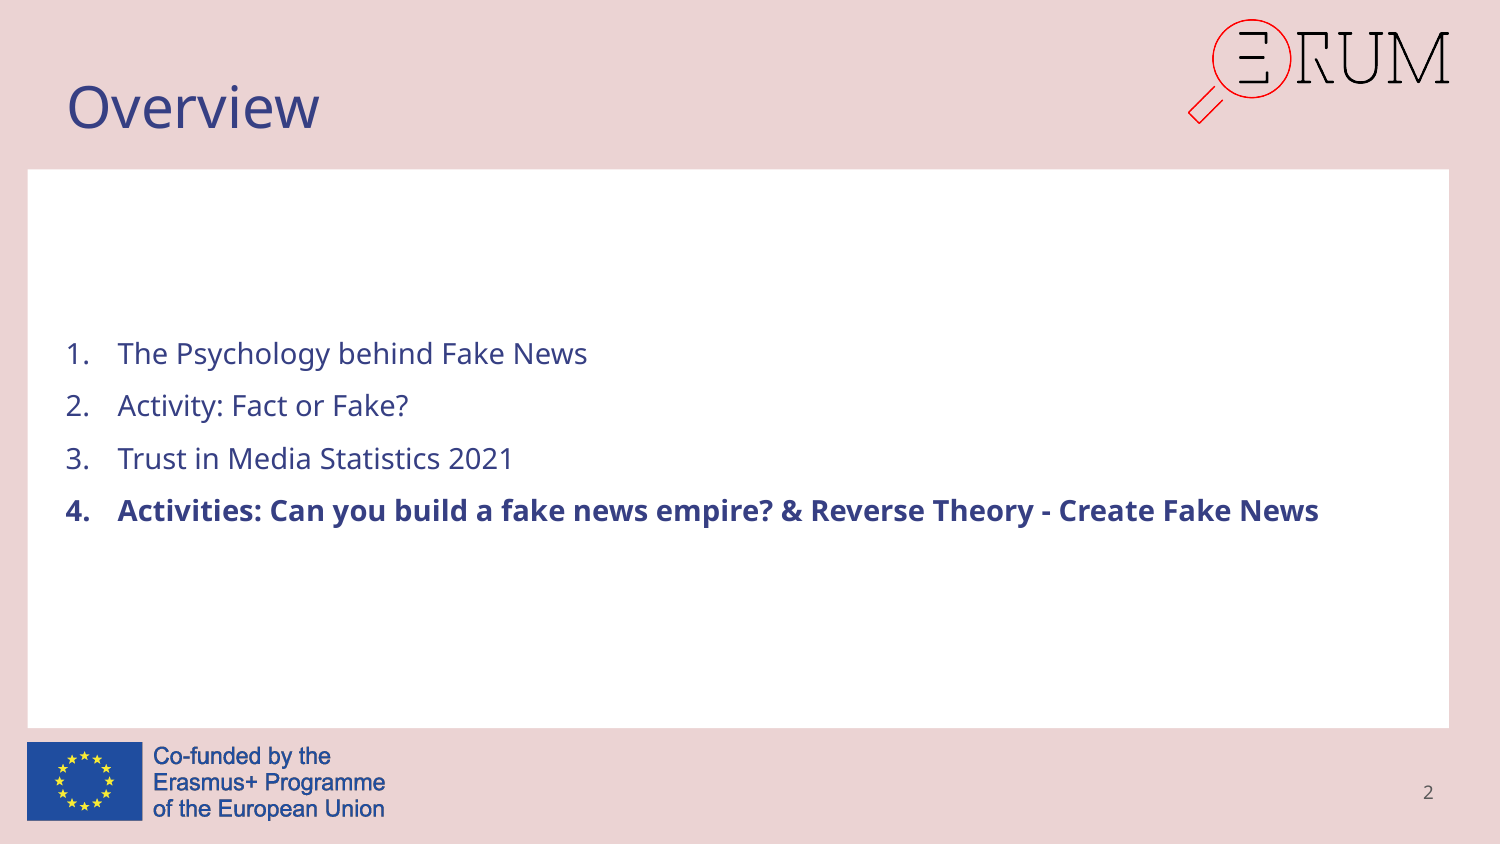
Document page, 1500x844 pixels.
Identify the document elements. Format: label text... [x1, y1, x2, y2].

list The Psychology behind Fake News Activity: Fact or Fake? Trust in Media Statistics 2021 Activities: Can you build a fake news empire? & Reverse Theory - Create Fake News [27, 169, 1449, 729]
picture [27, 742, 385, 821]
picture [1136, 0, 1500, 137]
title Overview [51, 55, 1168, 150]
slide_number 2 [1358, 761, 1449, 826]
